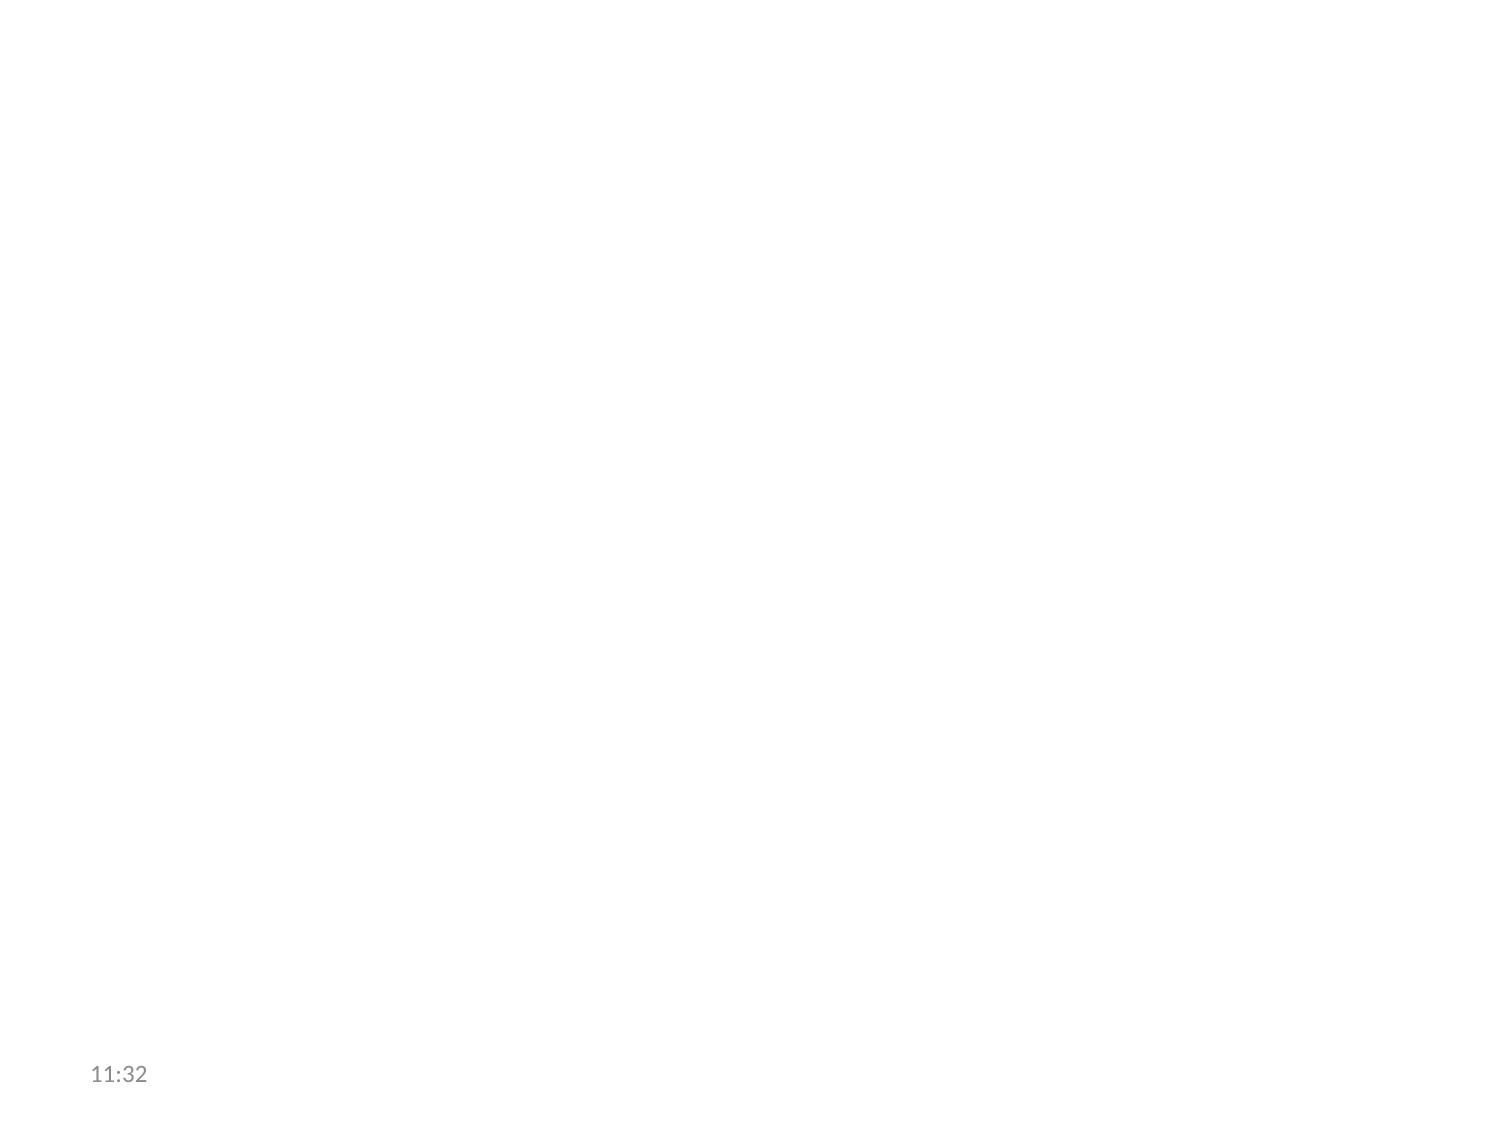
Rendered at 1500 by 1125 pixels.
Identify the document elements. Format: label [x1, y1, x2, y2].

slide_number [75, 1042, 425, 1103]
